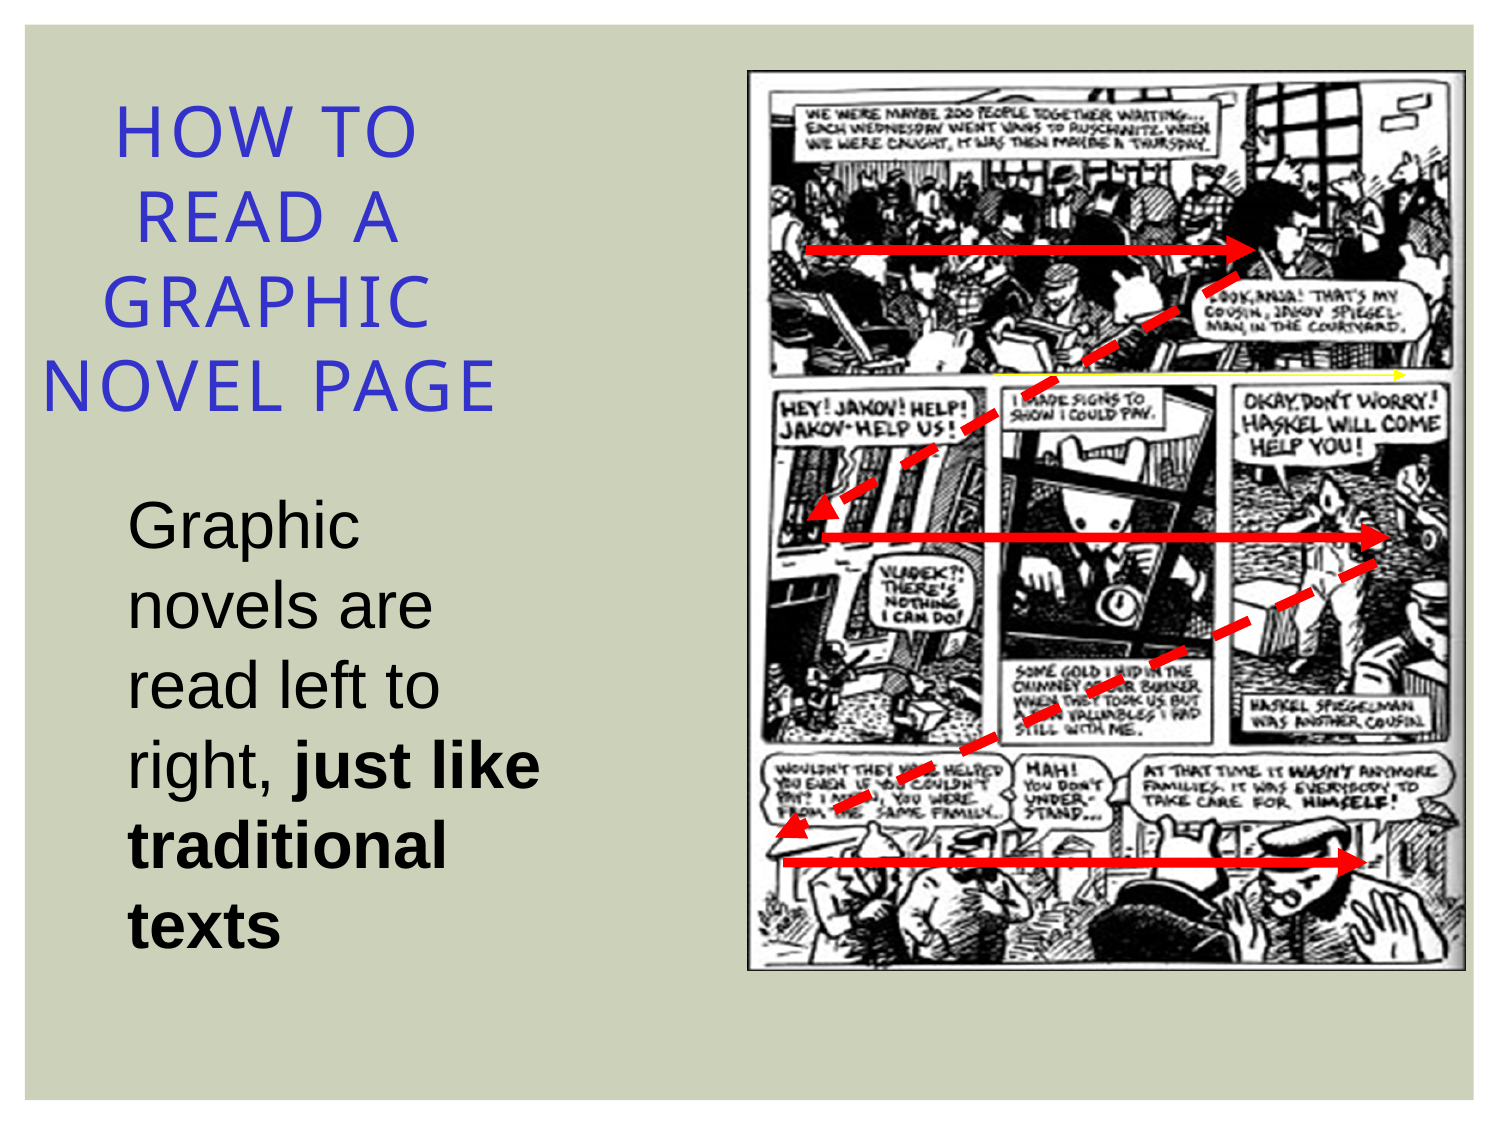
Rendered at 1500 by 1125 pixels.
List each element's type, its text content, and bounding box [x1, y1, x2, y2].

title How to Read a Graphic Novel Page [0, 75, 538, 438]
text_box Graphic novels are read left to right, just like traditional texts [112, 474, 575, 970]
picture [747, 70, 1466, 972]
